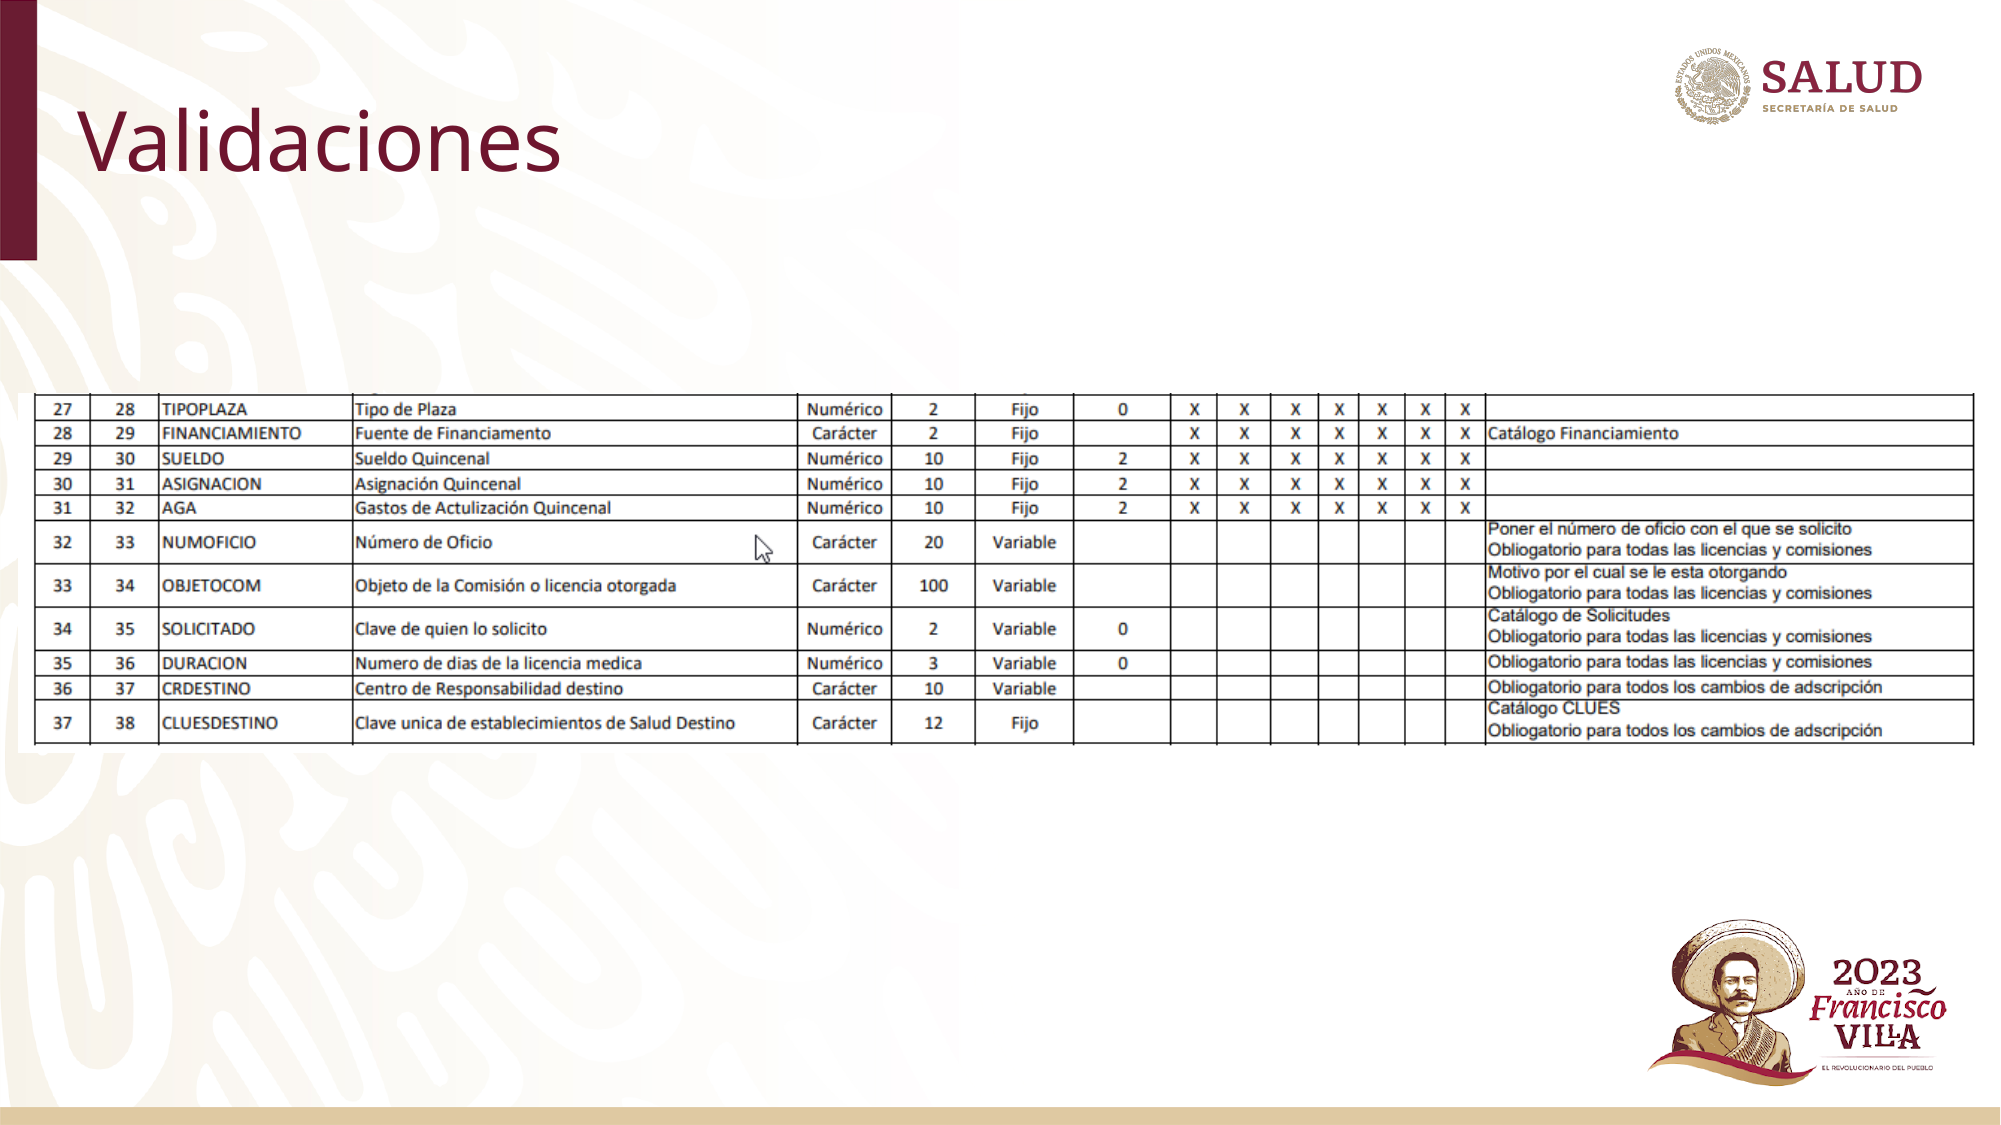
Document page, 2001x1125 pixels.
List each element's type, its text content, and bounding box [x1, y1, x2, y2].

picture [0, 0, 2001, 1125]
title Validaciones [62, 92, 1937, 310]
